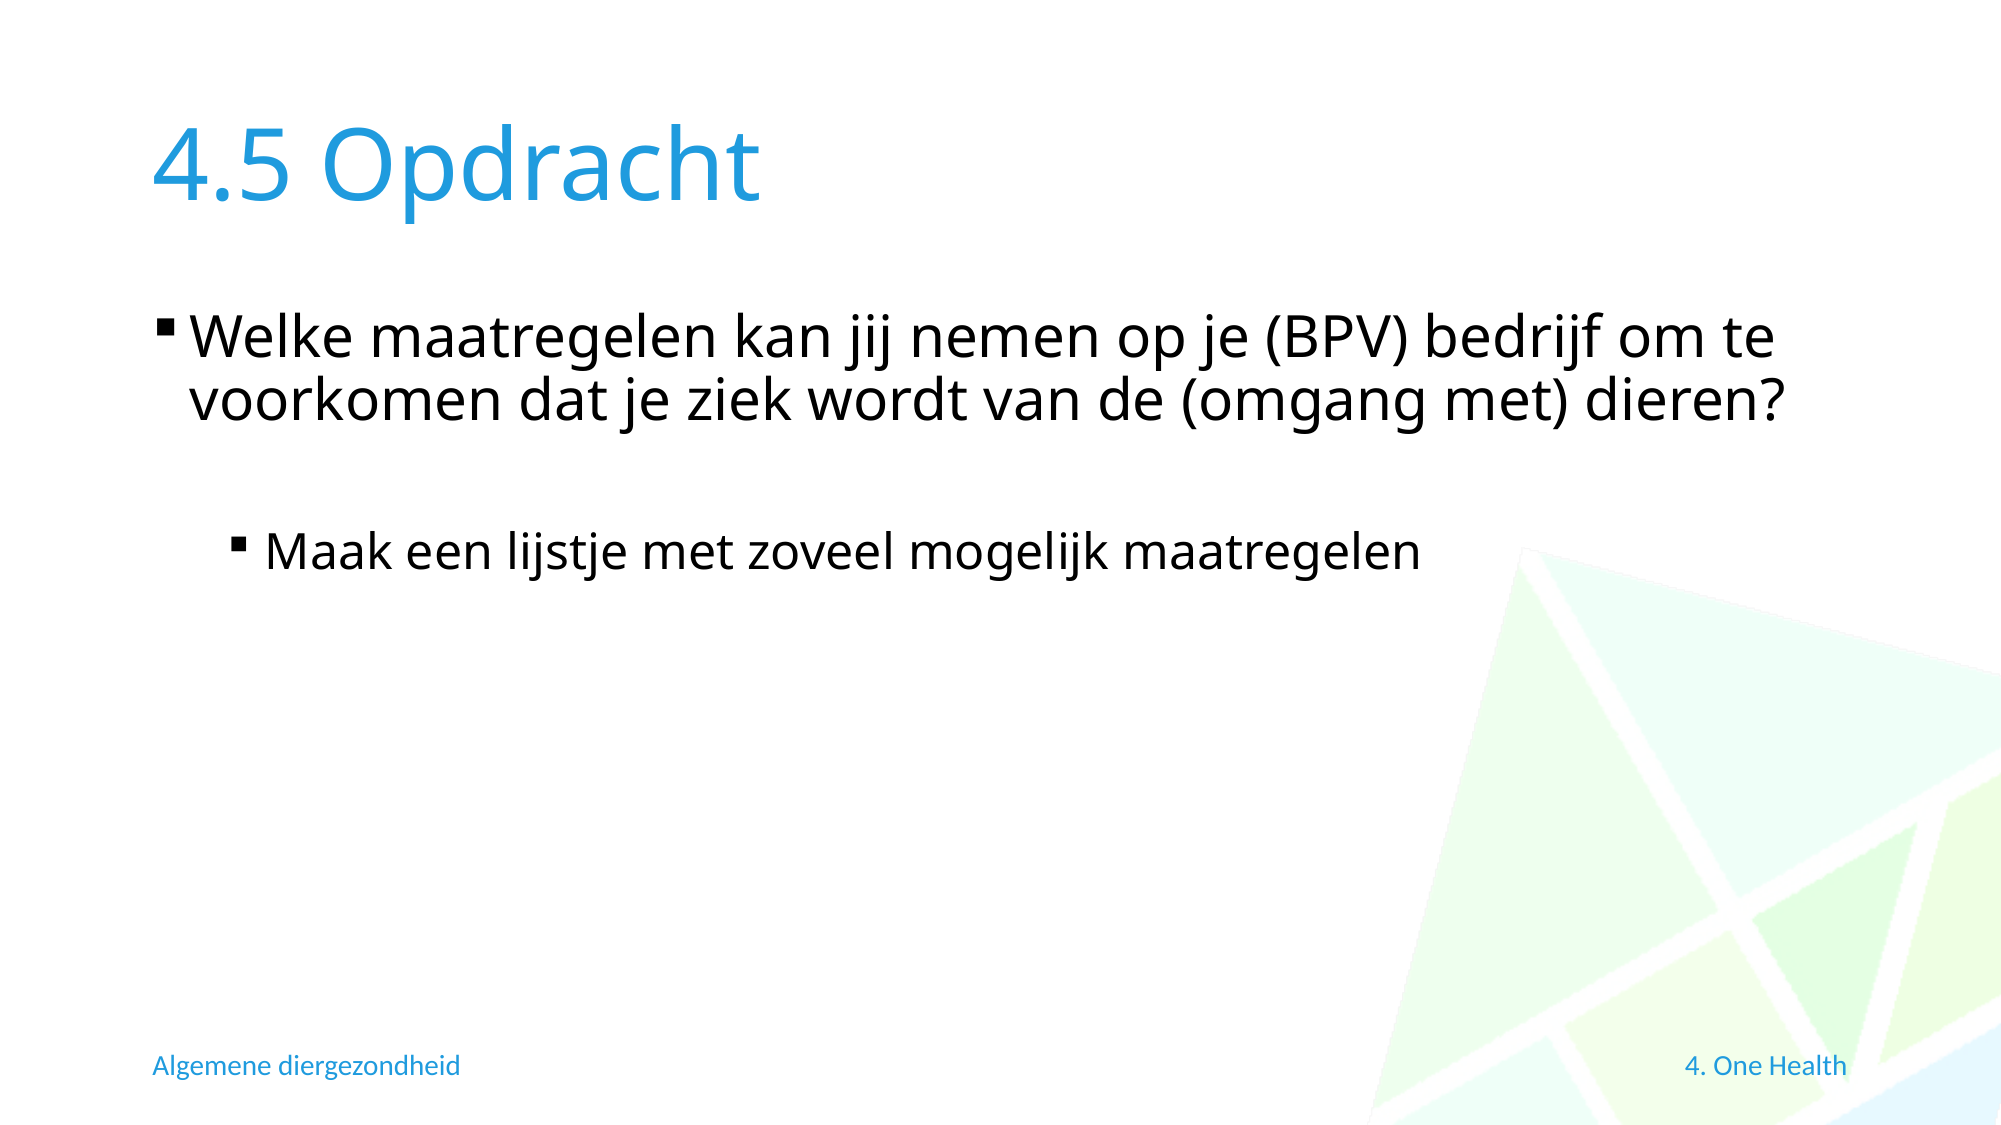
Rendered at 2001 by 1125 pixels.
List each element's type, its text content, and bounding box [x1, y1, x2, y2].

list Algemene diergezondheid [137, 1042, 588, 1103]
title 4.5 Opdracht [137, 59, 1863, 278]
list 4. One Health [1412, 1042, 1863, 1103]
list Welke maatregelen kan jij nemen op je (BPV) bedrijf om te voorkomen dat je ziek wordt van de (omgang met) dieren? Maak een lijstje met zoveel mogelijk maatregelen [137, 299, 1863, 1014]
